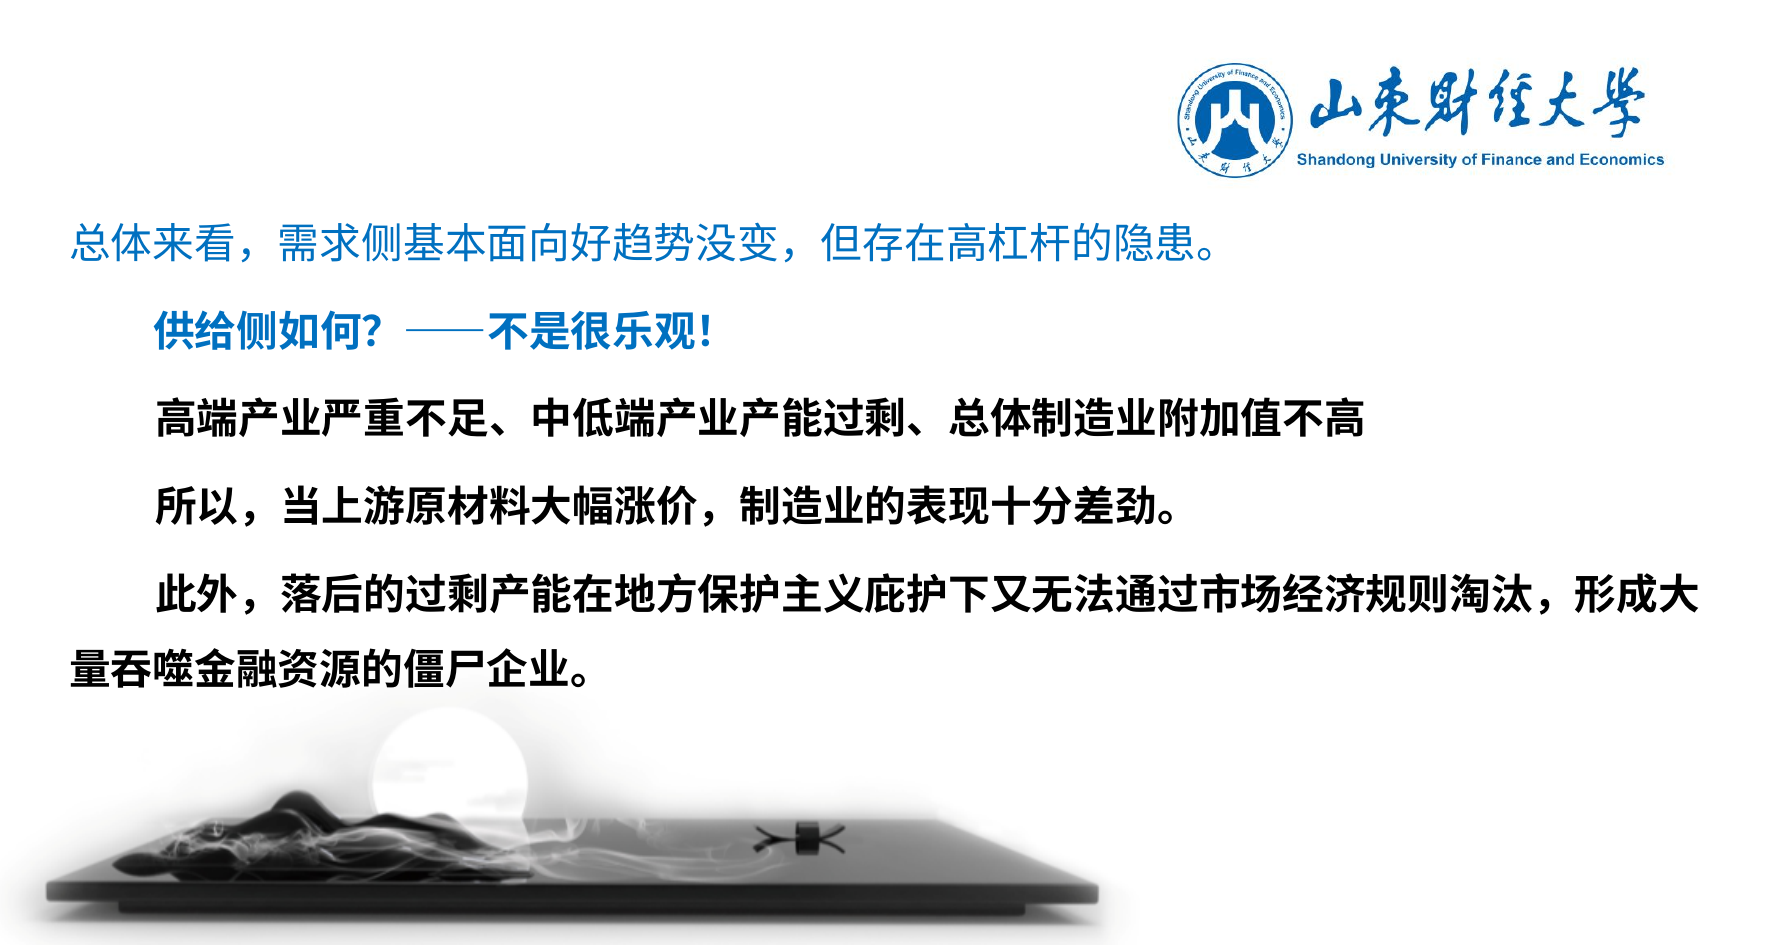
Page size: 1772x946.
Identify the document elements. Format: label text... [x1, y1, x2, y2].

picture [0, 630, 1143, 945]
picture [1160, 34, 1688, 202]
text_box 总体来看，需求侧基本面向好趋势没变，但存在高杠杆的隐患。 供给侧如何？——不是很乐观！ 高端产业严重不足、中低端产业产能过剩、总体制造业附加值不高 所以，当上游原材料大幅涨价，制造业的表现十分差劲。 此外，落后的过剩产能在地方保护主义庇护下又无法通过市场经济规则淘汰，形成大量吞噬金融资源的僵尸企业。 [54, 184, 1718, 700]
